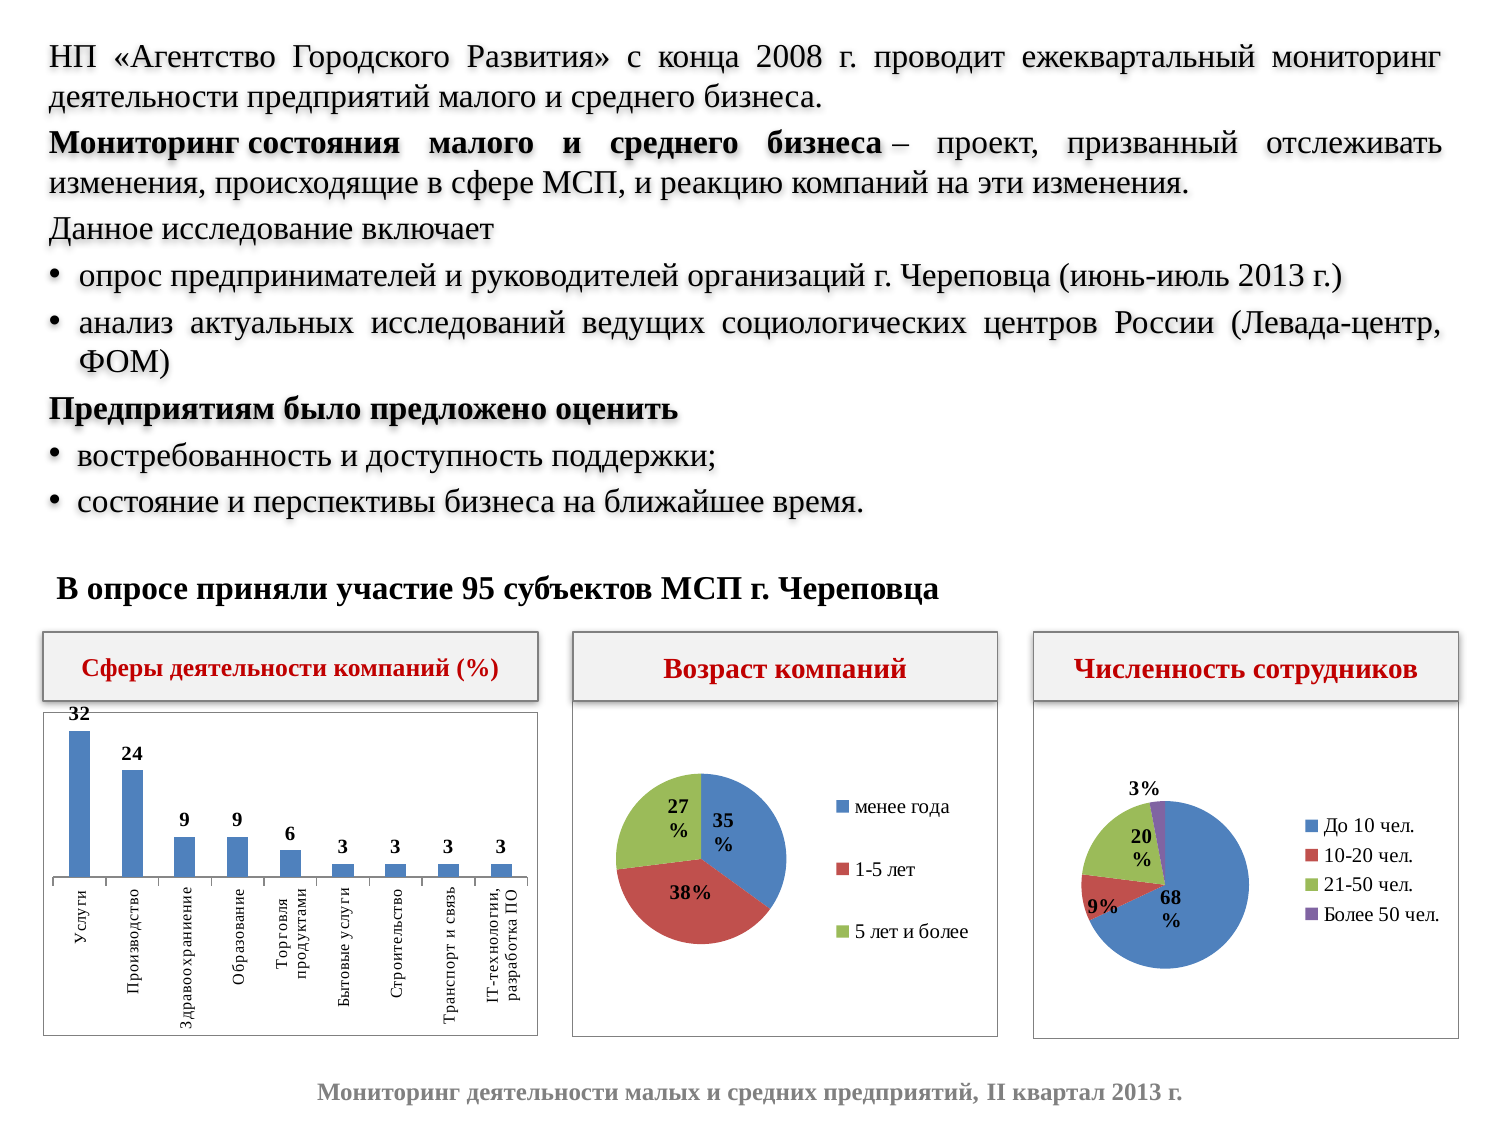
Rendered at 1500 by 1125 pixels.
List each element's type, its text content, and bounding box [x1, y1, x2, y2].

list НП «Агентство Городского Развития» с конца 2008 г. проводит ежеквартальный мониторинг деятельности предприятий малого и среднего бизнеса. Мониторинг состояния малого и среднего бизнеса – проект, призванный отслеживать изменения, происходящие в сфере МСП, и реакцию компаний на эти изменения. Данное исследование включает опрос предпринимателей и руководителей организаций г. Череповца (июнь-июль 2013 г.) анализ актуальных исследований ведущих социологических центров России (Левада-центр, ФОМ) Предприятиям было предложено оценить востребованность и доступность поддержки; состояние и перспективы бизнеса на ближайшее время. [33, 26, 1459, 540]
text_box Сферы деятельности компаний (%) [42, 632, 539, 702]
chart [43, 701, 538, 1036]
text_box В опросе приняли участие 95 субъектов МСП г. Череповца [41, 539, 1442, 632]
text_box Численность сотрудников [1033, 631, 1459, 700]
text_box Возраст компаний [572, 632, 998, 700]
text_box Мониторинг деятельности малых и средних предприятий, II квартал 2013 г. [0, 1055, 1500, 1125]
chart [572, 700, 998, 1038]
chart [1033, 700, 1459, 1039]
